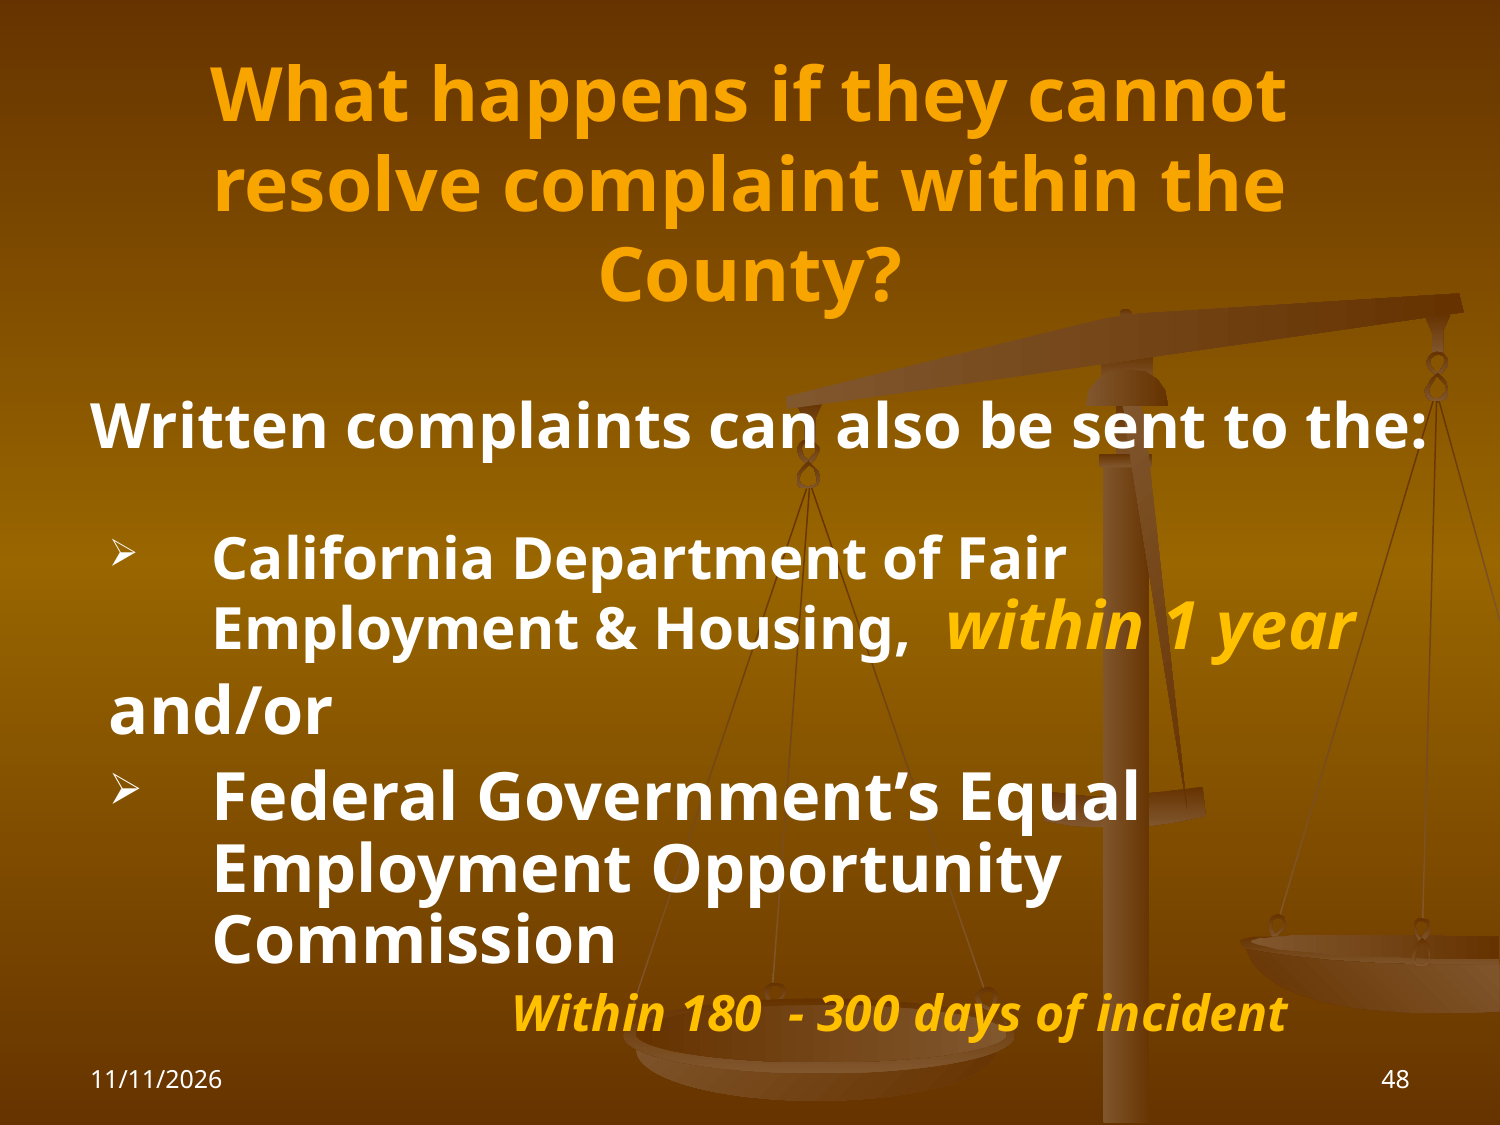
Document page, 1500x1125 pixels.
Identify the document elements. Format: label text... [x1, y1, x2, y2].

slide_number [74, 1029, 426, 1106]
title What happens if they cannot resolve complaint within the County? [74, 87, 1426, 276]
list Written complaints can also be sent to the: California Department of Fair Employment & Housing, within 1 year and/or Federal Government’s Equal Employment Opportunity Commission Within 180 - 300 days of incident [74, 387, 1451, 1001]
slide_number 48 [1074, 1029, 1426, 1106]
